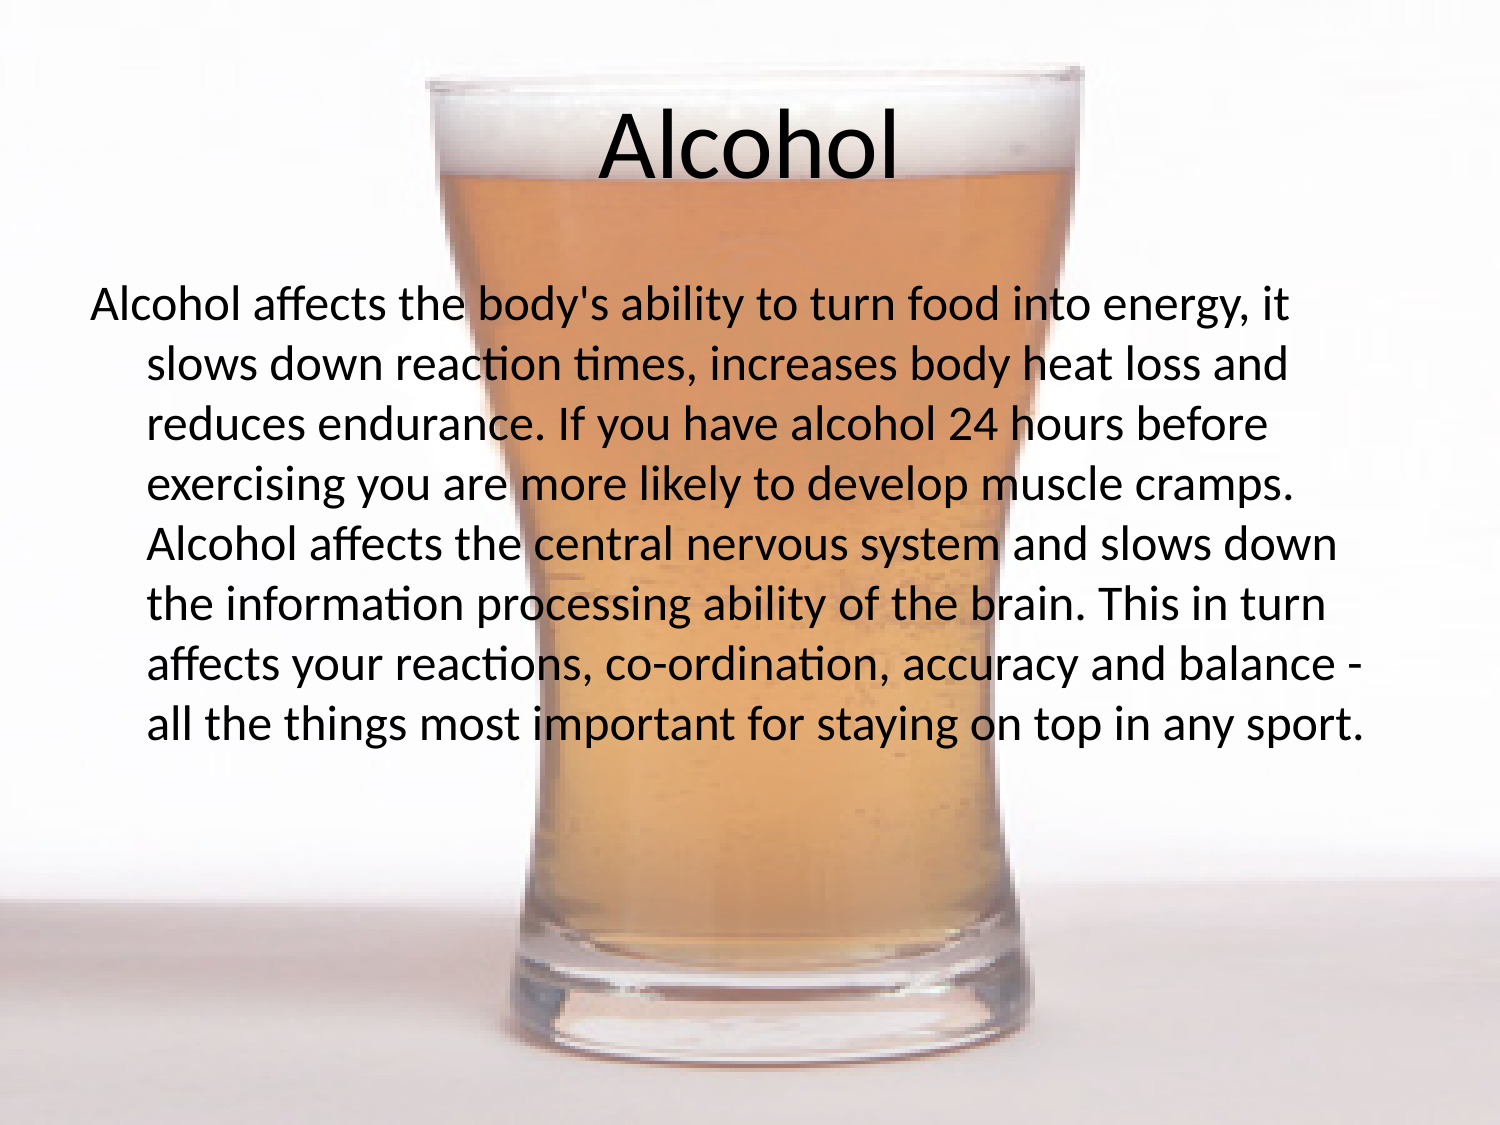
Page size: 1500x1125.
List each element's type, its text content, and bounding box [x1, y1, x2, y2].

title Alcohol [75, 45, 1425, 233]
list Alcohol affects the body's ability to turn food into energy, it slows down reaction times, increases body heat loss and reduces endurance. If you have alcohol 24 hours before exercising you are more likely to develop muscle cramps. Alcohol affects the central nervous system and slows down the information processing ability of the brain. This in turn affects your reactions, co-ordination, accuracy and balance - all the things most important for staying on top in any sport. [75, 262, 1425, 1005]
